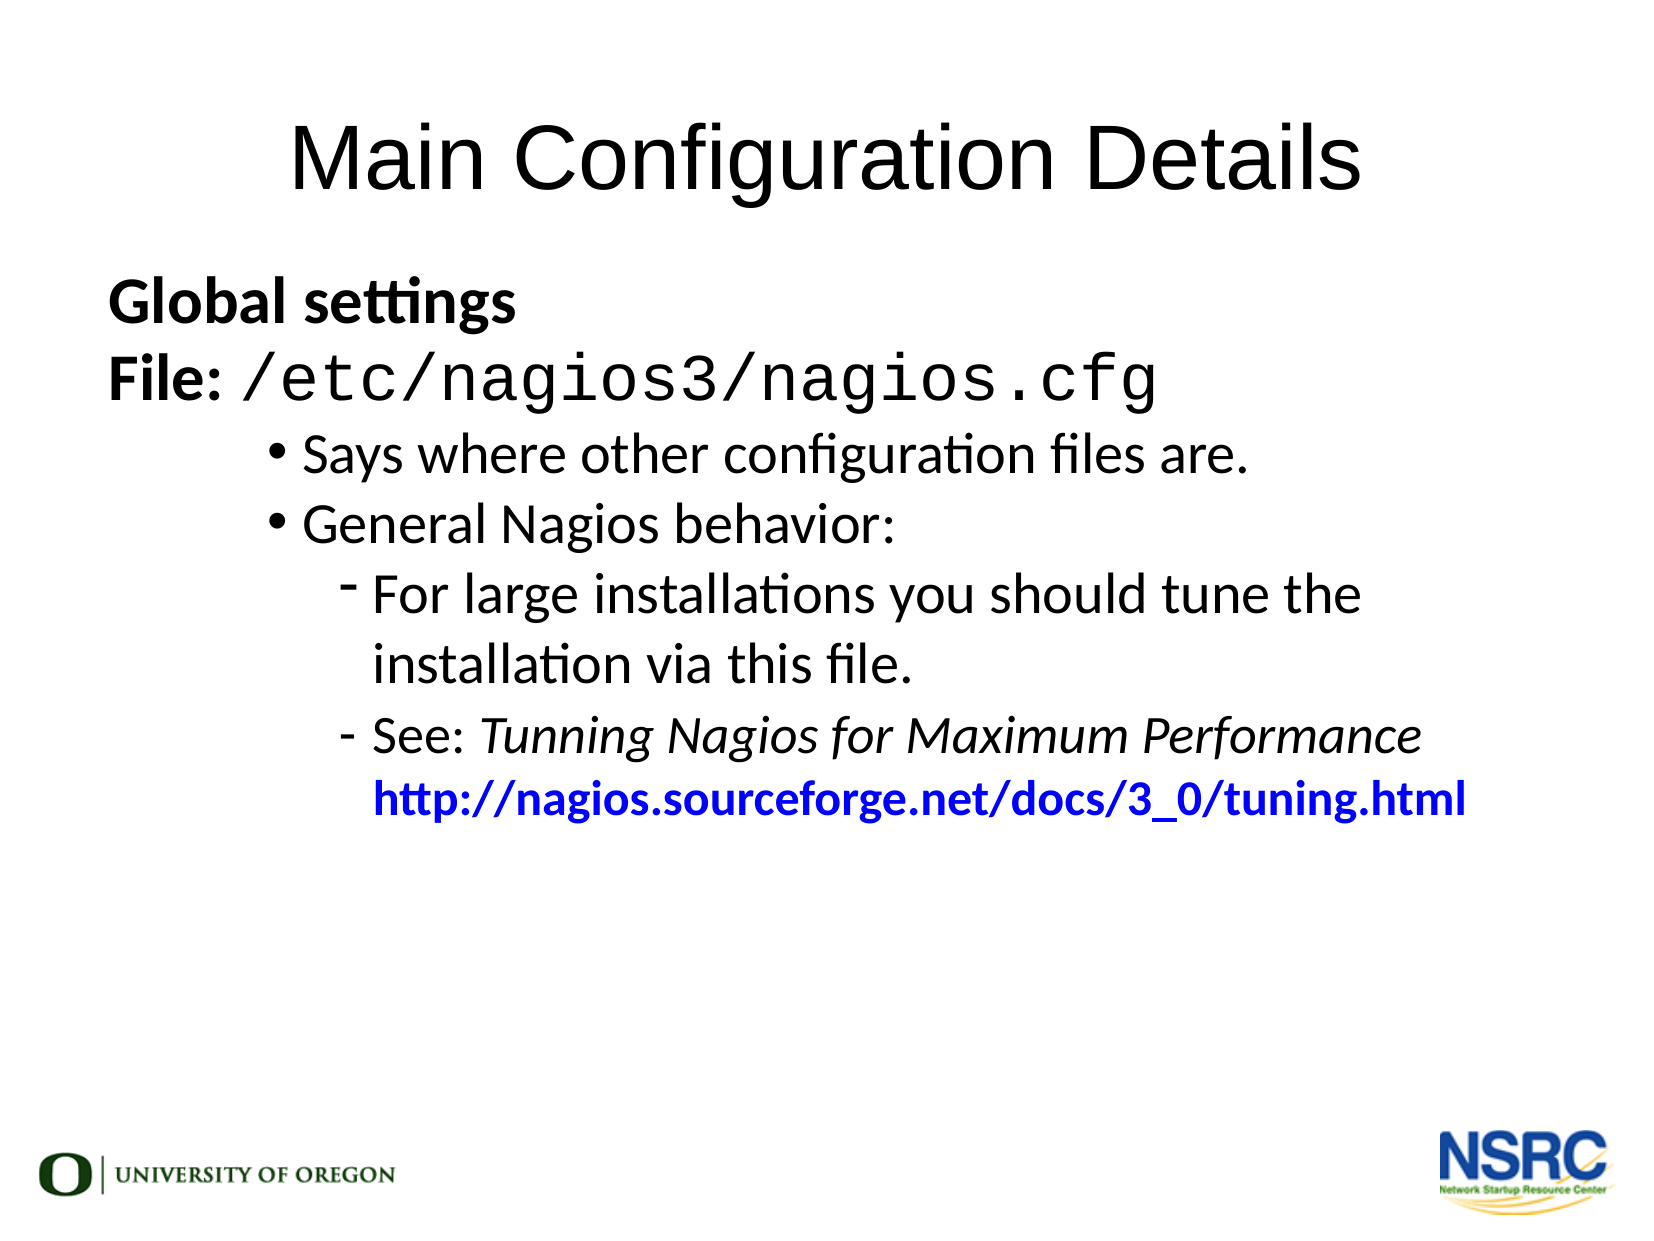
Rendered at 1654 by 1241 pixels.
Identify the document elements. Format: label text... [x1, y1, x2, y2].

picture [1440, 1130, 1616, 1215]
text_box Main Configuration Details [82, 49, 1571, 257]
picture [37, 1151, 397, 1198]
text_box Global settings File: /etc/nagios3/nagios.cfg Says where other configuration files are. General Nagios behavior: For large installations you should tune the installation via this file. See: Tunning Nagios for Maximum Performance http://nagios.sourceforge.net/docs/3_0/tuning.html [90, 261, 1613, 1134]
